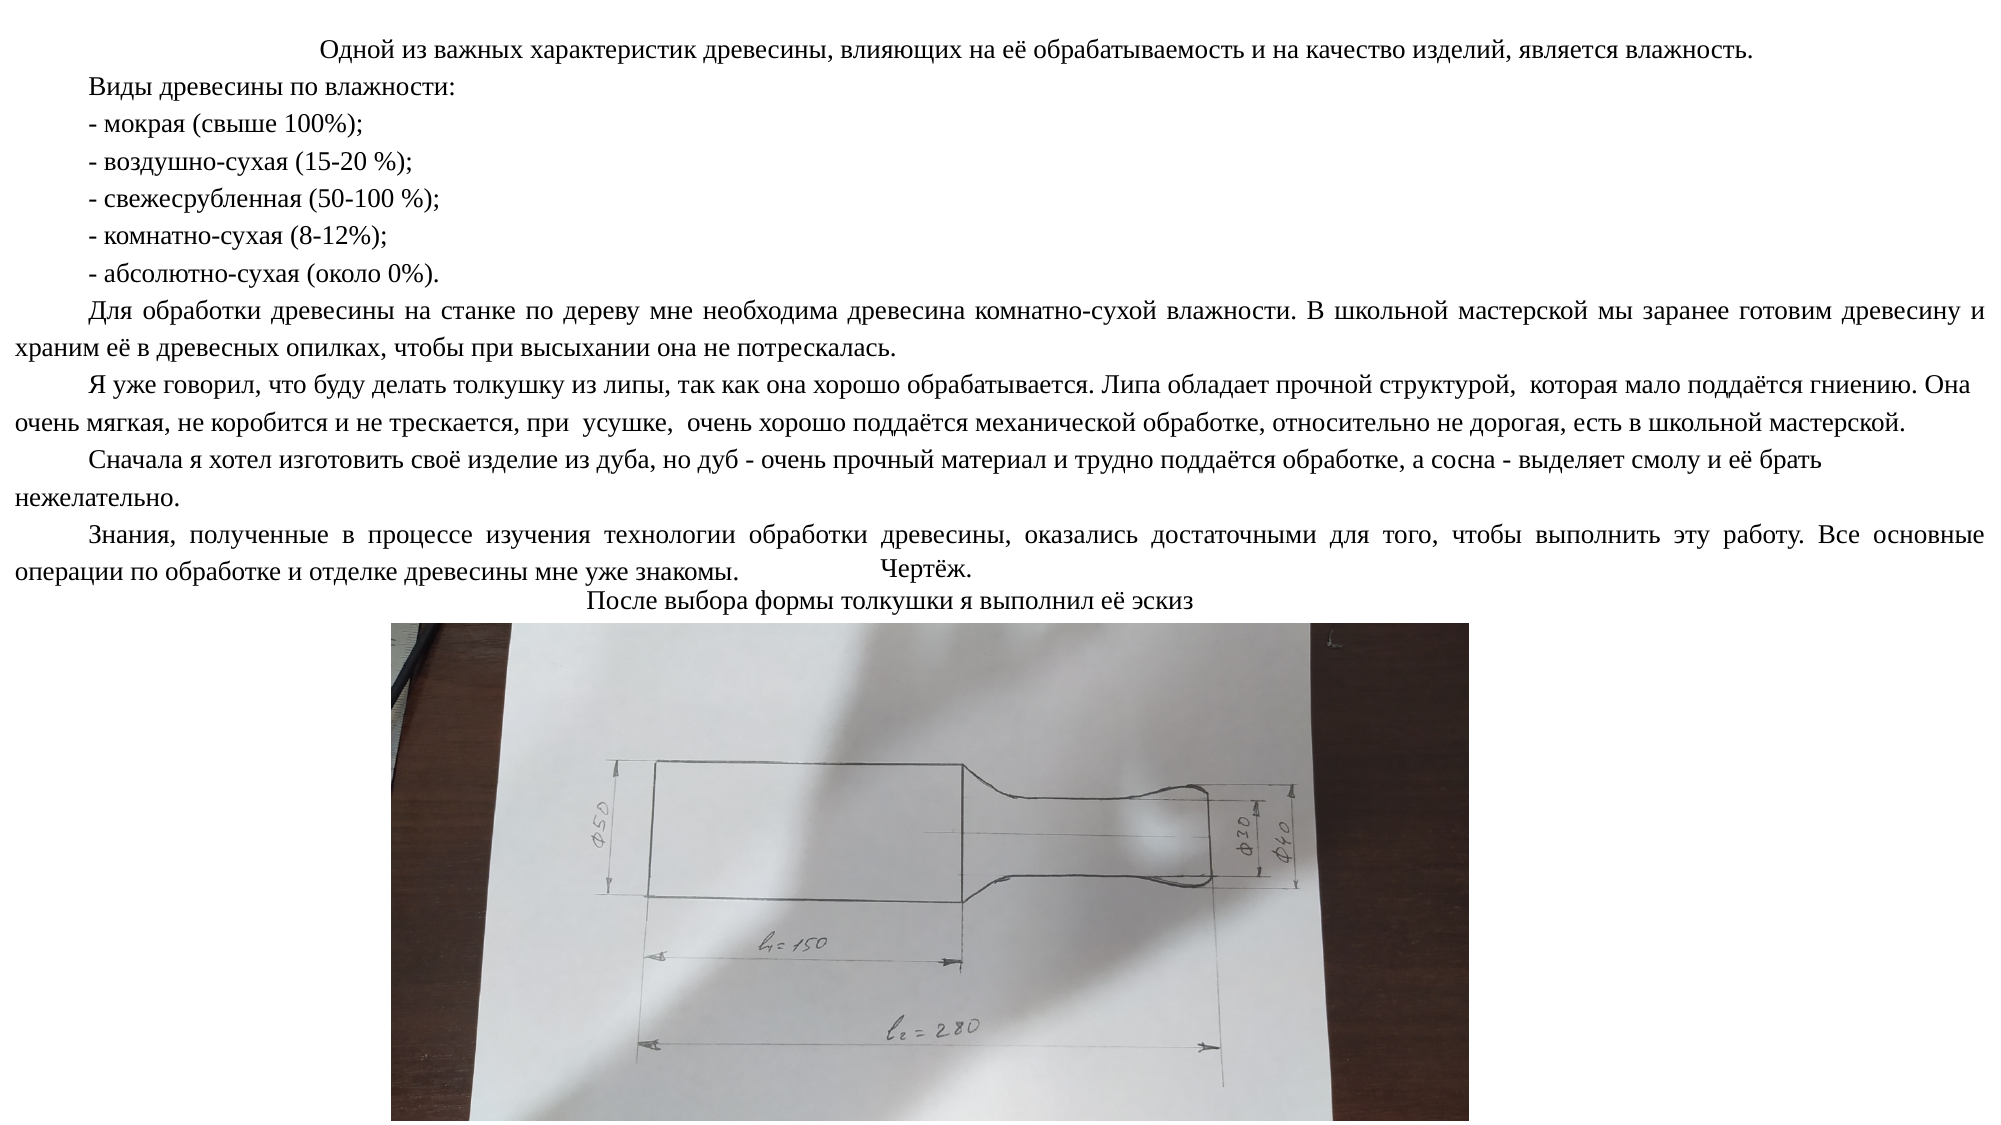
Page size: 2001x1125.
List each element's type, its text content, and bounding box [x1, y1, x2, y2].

text_box Чертёж. После выбора формы толкушки я выполнил её эскиз [429, 537, 1430, 623]
picture [390, 623, 1469, 1121]
text_box Одной из важных характеристик древесины, влияющих на её обрабатываемость и на качество изделий, является влажность. Виды древесины по влажности: - мокрая (свыше 100%); - воздушно-сухая (15-20 %); - свежесрубленная (50-100 %); - комнатно-сухая (8-12%); - абсолютно-сухая (около 0%). Для обработки древесины на станке по дереву мне необходима древесина комнатно-сухой влажности. В школьной мастерской мы заранее готовим древесину и храним её в древесных опилках, чтобы при высыхании она не потрескалась. Я уже говорил, что буду делать толкушку из липы, так как она хорошо обрабатывается. Липа обладает прочной структурой, которая мало поддаётся гниению. Она очень мягкая, не коробится и не трескается, при усушке, очень хорошо поддаётся механической обработке, относительно не дорогая, есть в школьной мастерской. Сначала я хотел изготовить своё изделие из дуба, но дуб - очень прочный материал и трудно поддаётся обработке, а сосна - выделяет смолу и её брать нежелательно. Знания, полученные в процессе изучения технологии обработки древесины, оказались достаточными для того, чтобы выполнить эту работу. Все основные операции по обработке и отделке древесины мне уже знакомы. [0, 18, 2000, 594]
